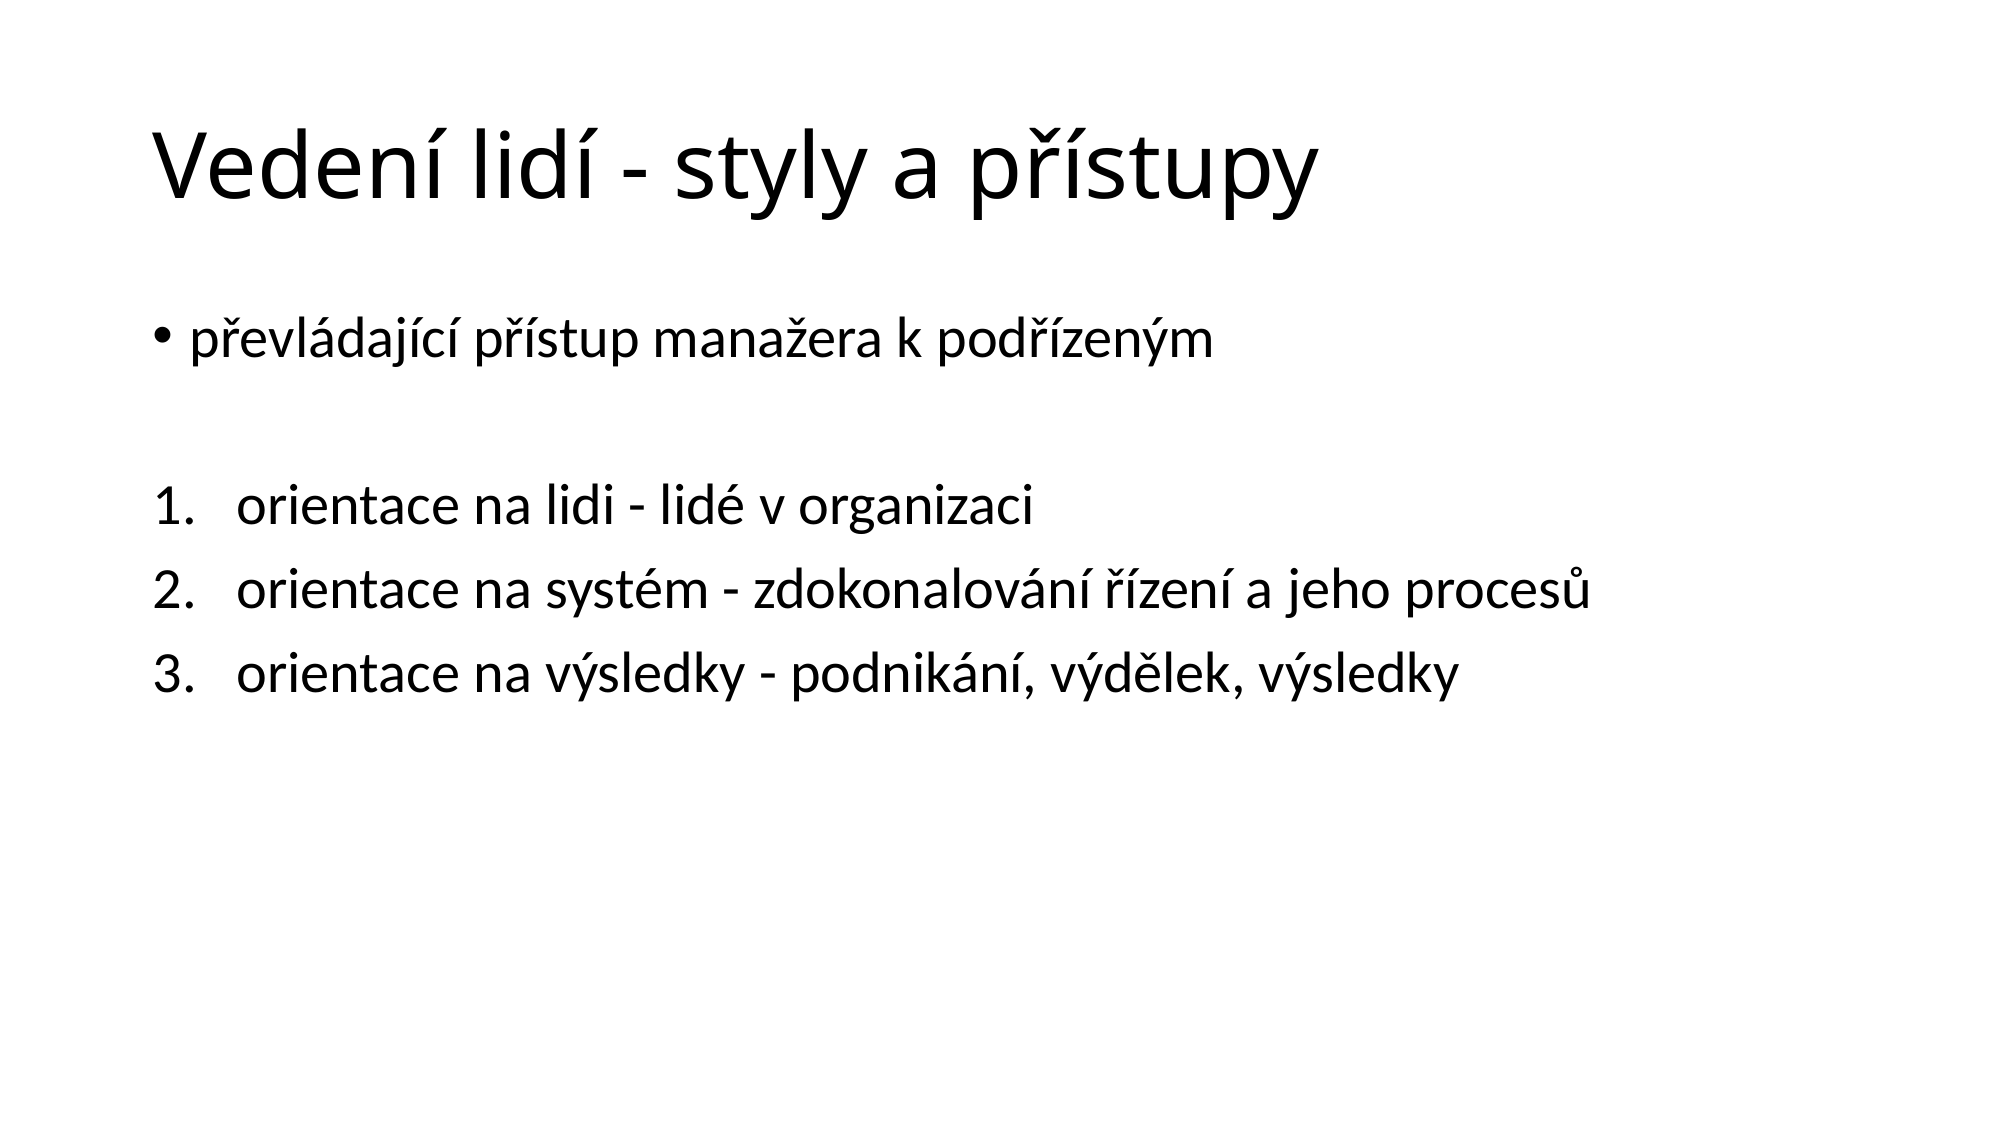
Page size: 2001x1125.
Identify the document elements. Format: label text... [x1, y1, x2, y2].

title Vedení lidí - styly a přístupy [137, 59, 1863, 278]
list převládající přístup manažera k podřízeným orientace na lidi - lidé v organizaci orientace na systém - zdokonalování řízení a jeho procesů orientace na výsledky - podnikání, výdělek, výsledky [137, 299, 1863, 1014]
